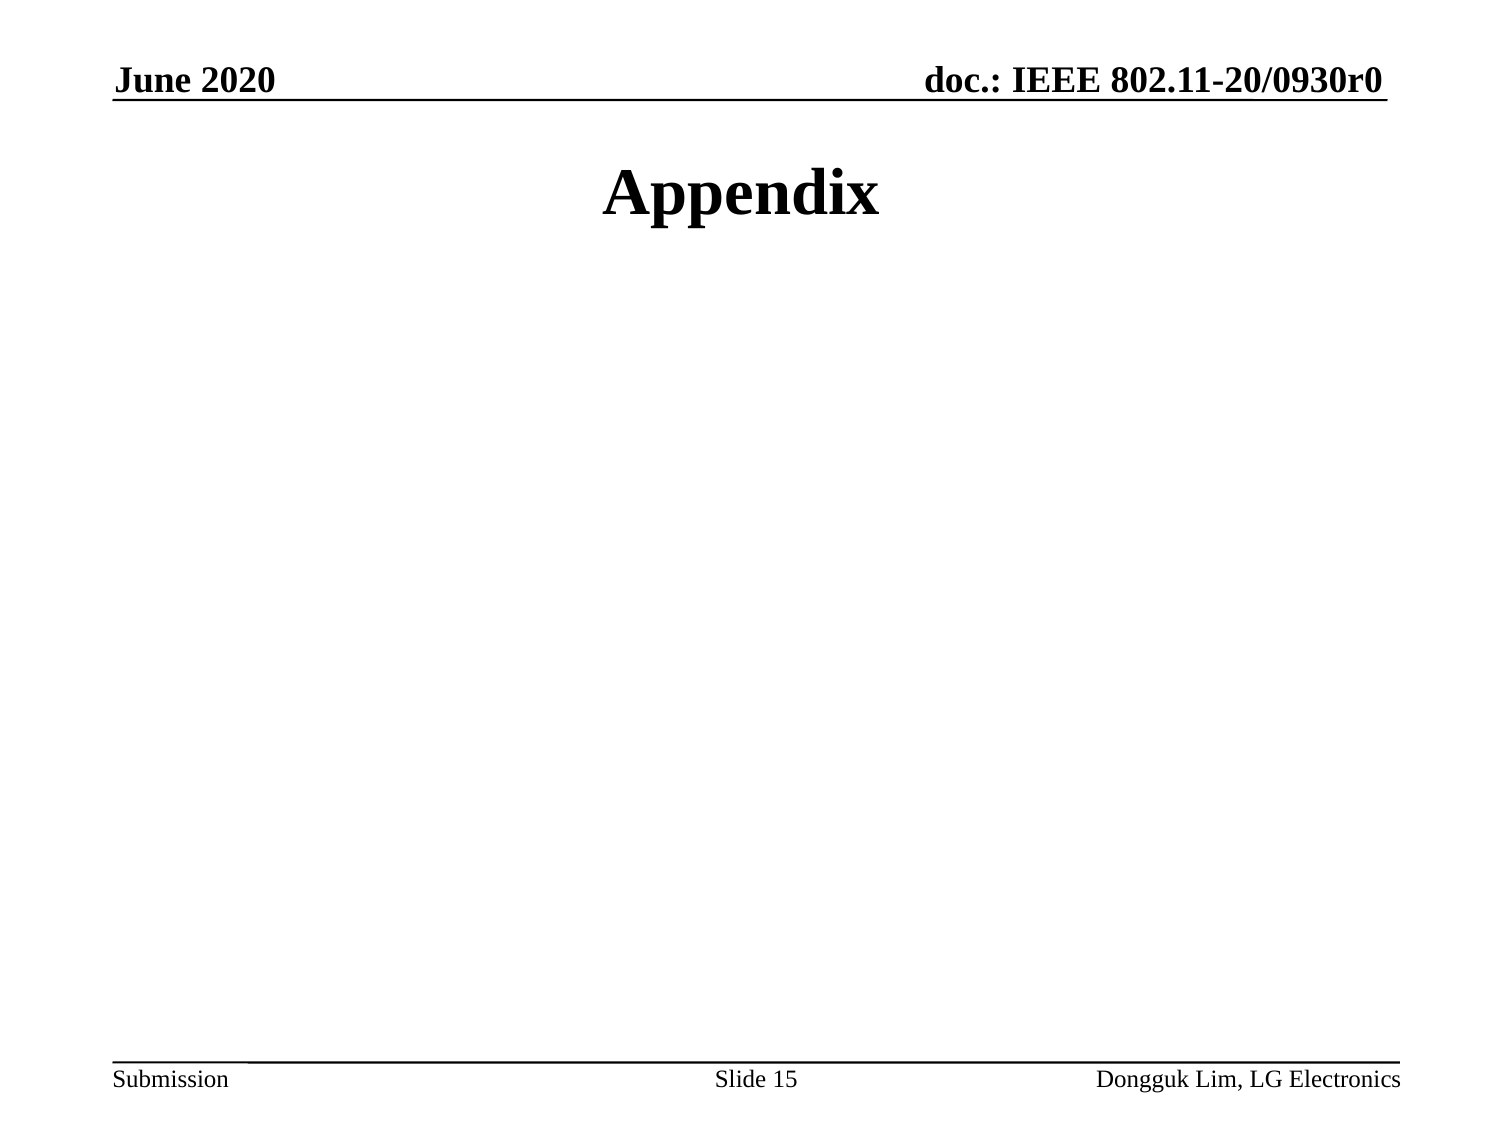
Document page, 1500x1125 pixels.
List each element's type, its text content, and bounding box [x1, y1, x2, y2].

slide_number Slide 15 [712, 1061, 800, 1093]
title Appendix [112, 112, 1388, 263]
footer Dongguk Lim, LG Electronics [1092, 1061, 1402, 1093]
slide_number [114, 54, 278, 101]
